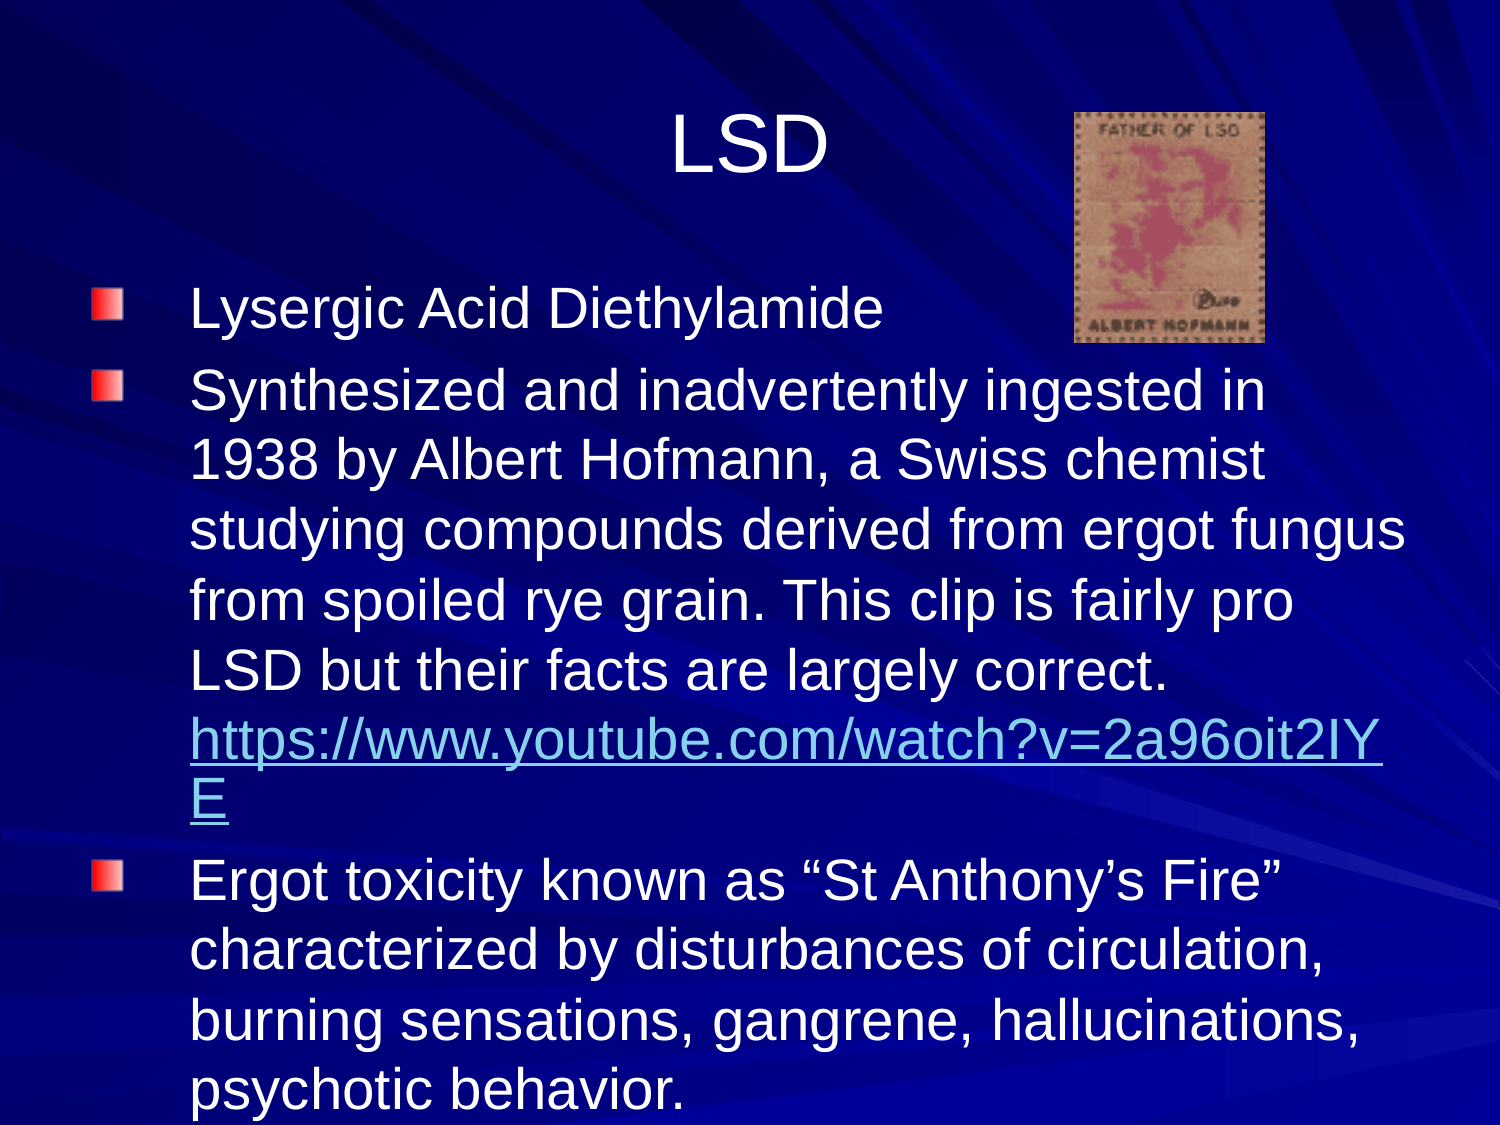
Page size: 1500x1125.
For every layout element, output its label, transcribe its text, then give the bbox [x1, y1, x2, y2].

picture [90, 858, 127, 895]
picture [90, 368, 127, 405]
picture [90, 286, 127, 324]
picture [1074, 112, 1265, 343]
list Lysergic Acid Diethylamide Synthesized and inadvertently ingested in 1938 by Albert Hofmann, a Swiss chemist studying compounds derived from ergot fungus from spoiled rye grain. This clip is fairly pro LSD but their facts are largely correct. https://www.youtube.com/watch?v=2a96oit2IYE Ergot toxicity known as “St Anthony’s Fire” characterized by disturbances of circulation, burning sensations, gangrene, hallucinations, psychotic behavior. [74, 262, 1426, 1006]
title LSD [74, 45, 1426, 234]
